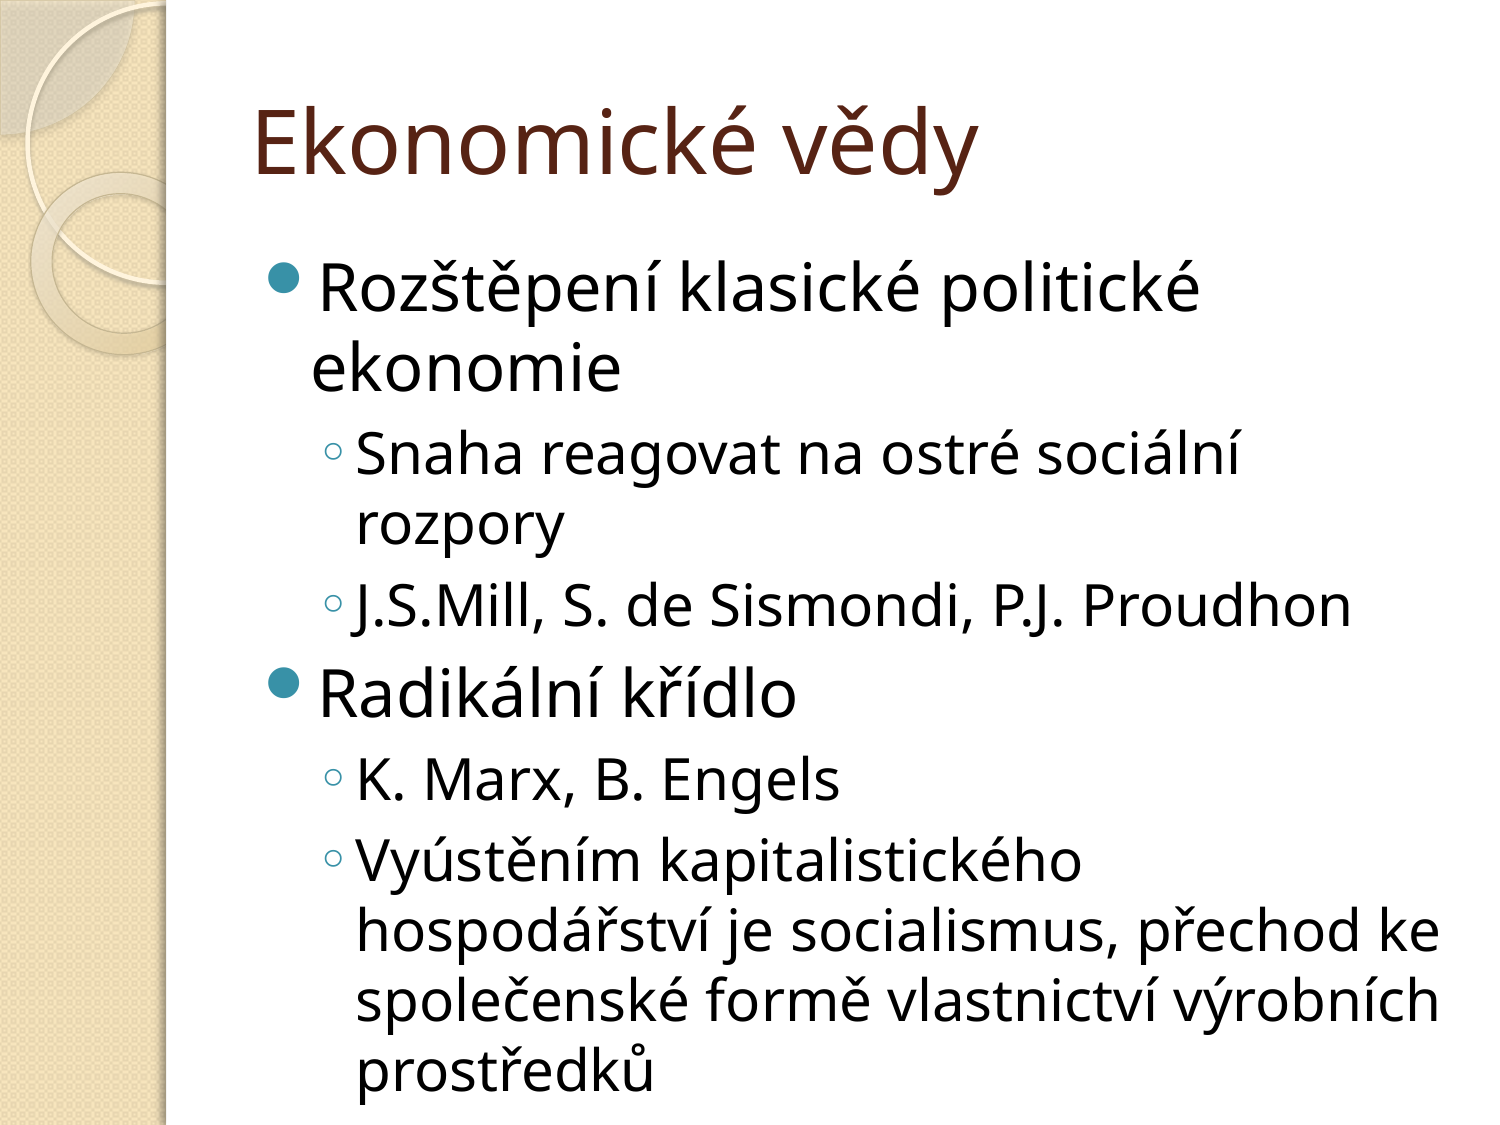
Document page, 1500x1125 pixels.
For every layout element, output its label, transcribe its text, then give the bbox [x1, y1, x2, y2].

list Rozštěpení klasické politické ekonomie Snaha reagovat na ostré sociální rozpory J.S.Mill, S. de Sismondi, P.J. Proudhon Radikální křídlo K. Marx, B. Engels Vyústěním kapitalistického hospodářství je socialismus, přechod ke společenské formě vlastnictví výrobních prostředků [235, 237, 1466, 1026]
title Ekonomické vědy [235, 45, 1466, 233]
